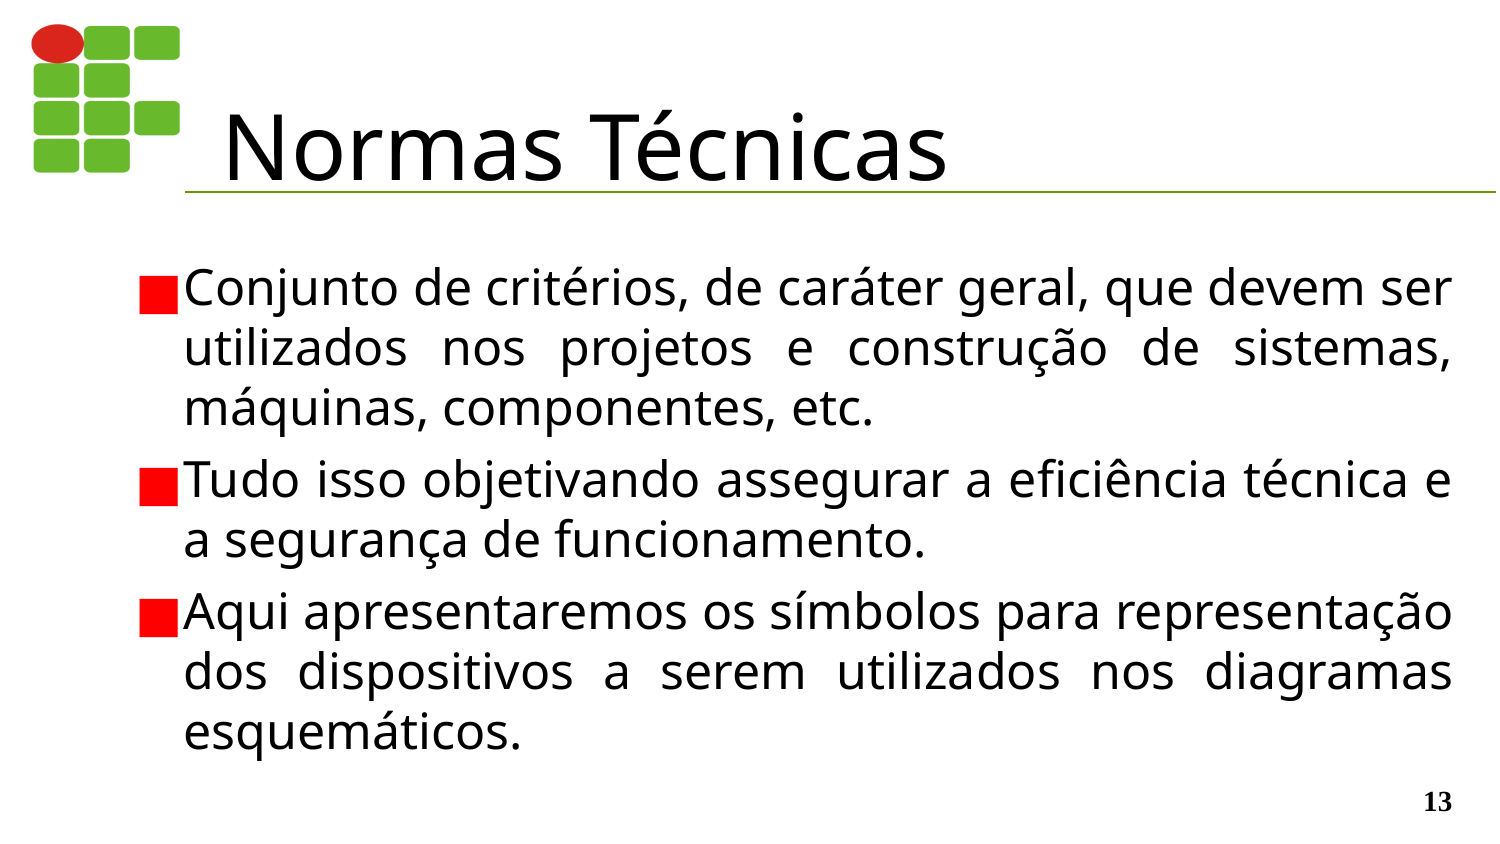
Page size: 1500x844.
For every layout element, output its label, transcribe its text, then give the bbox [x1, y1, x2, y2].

list Conjunto de critérios, de caráter geral, que devem ser utilizados nos projetos e construção de sistemas, máquinas, componentes, etc. Tudo isso objetivando assegurar a eficiência técnica e a segurança de funcionamento. Aqui apresentaremos os símbolos para representação dos dispositivos a serem utilizados nos diagramas esquemáticos. [46, 248, 1469, 774]
text_box ‹#› [1155, 774, 1468, 825]
title Normas Técnicas [206, 26, 1468, 207]
picture [29, 23, 182, 174]
